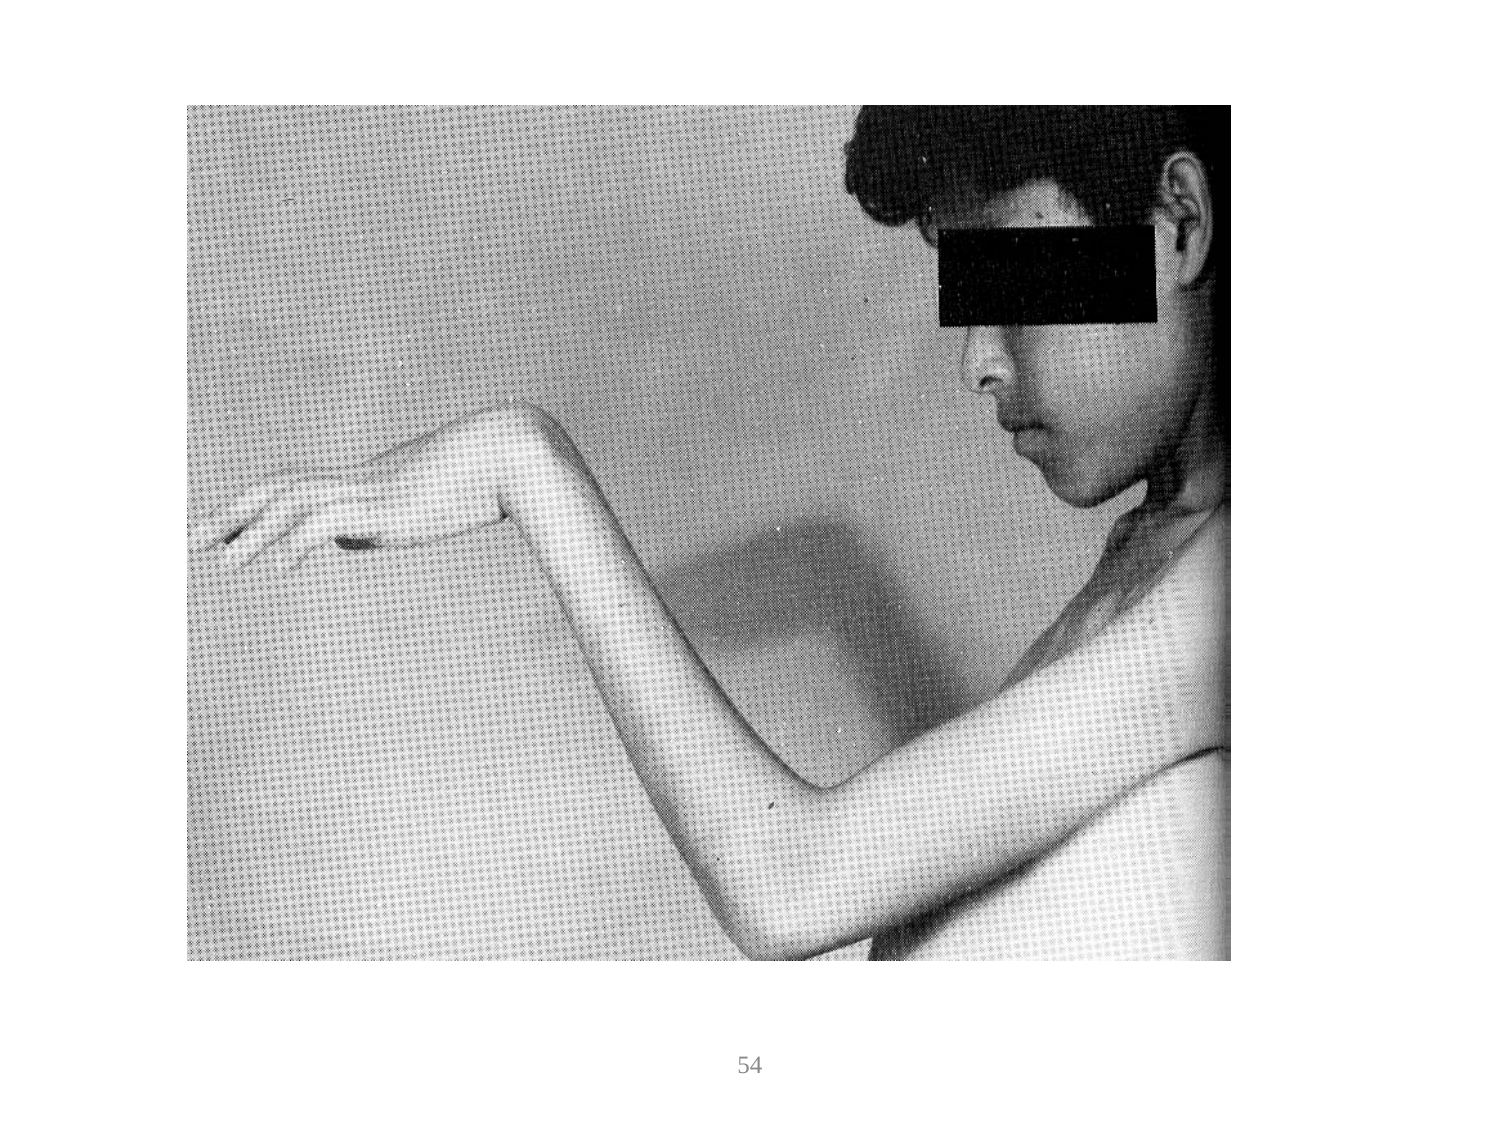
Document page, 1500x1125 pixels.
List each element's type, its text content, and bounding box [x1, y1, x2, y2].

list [187, 105, 1231, 962]
slide_number 54 [512, 1024, 988, 1103]
